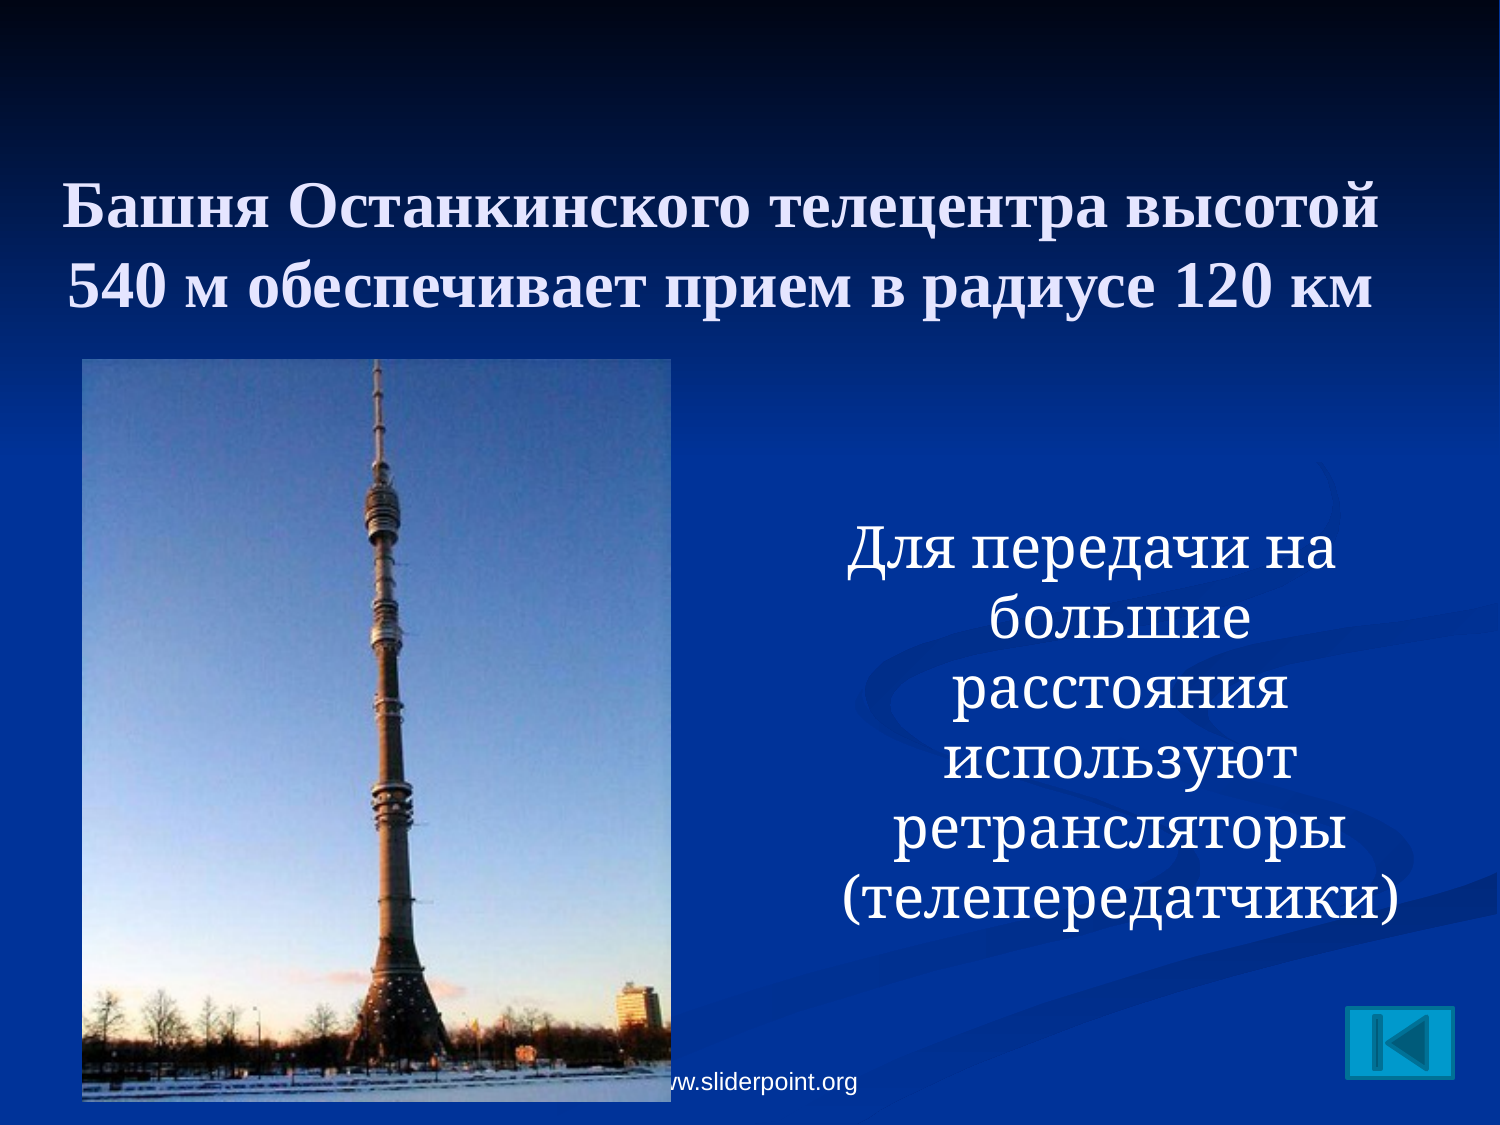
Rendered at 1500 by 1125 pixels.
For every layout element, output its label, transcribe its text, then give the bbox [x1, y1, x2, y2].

list Для передачи на большие расстояния используют ретрансляторы (телепередатчики) [761, 339, 1425, 1083]
footer www.sliderpoint.org [675, 1024, 988, 1104]
title Башня Останкинского телецентра высотой 540 м обеспечивает прием в радиусе 120 км [46, 140, 1398, 329]
text_box [1345, 1006, 1455, 1080]
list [81, 358, 671, 1102]
